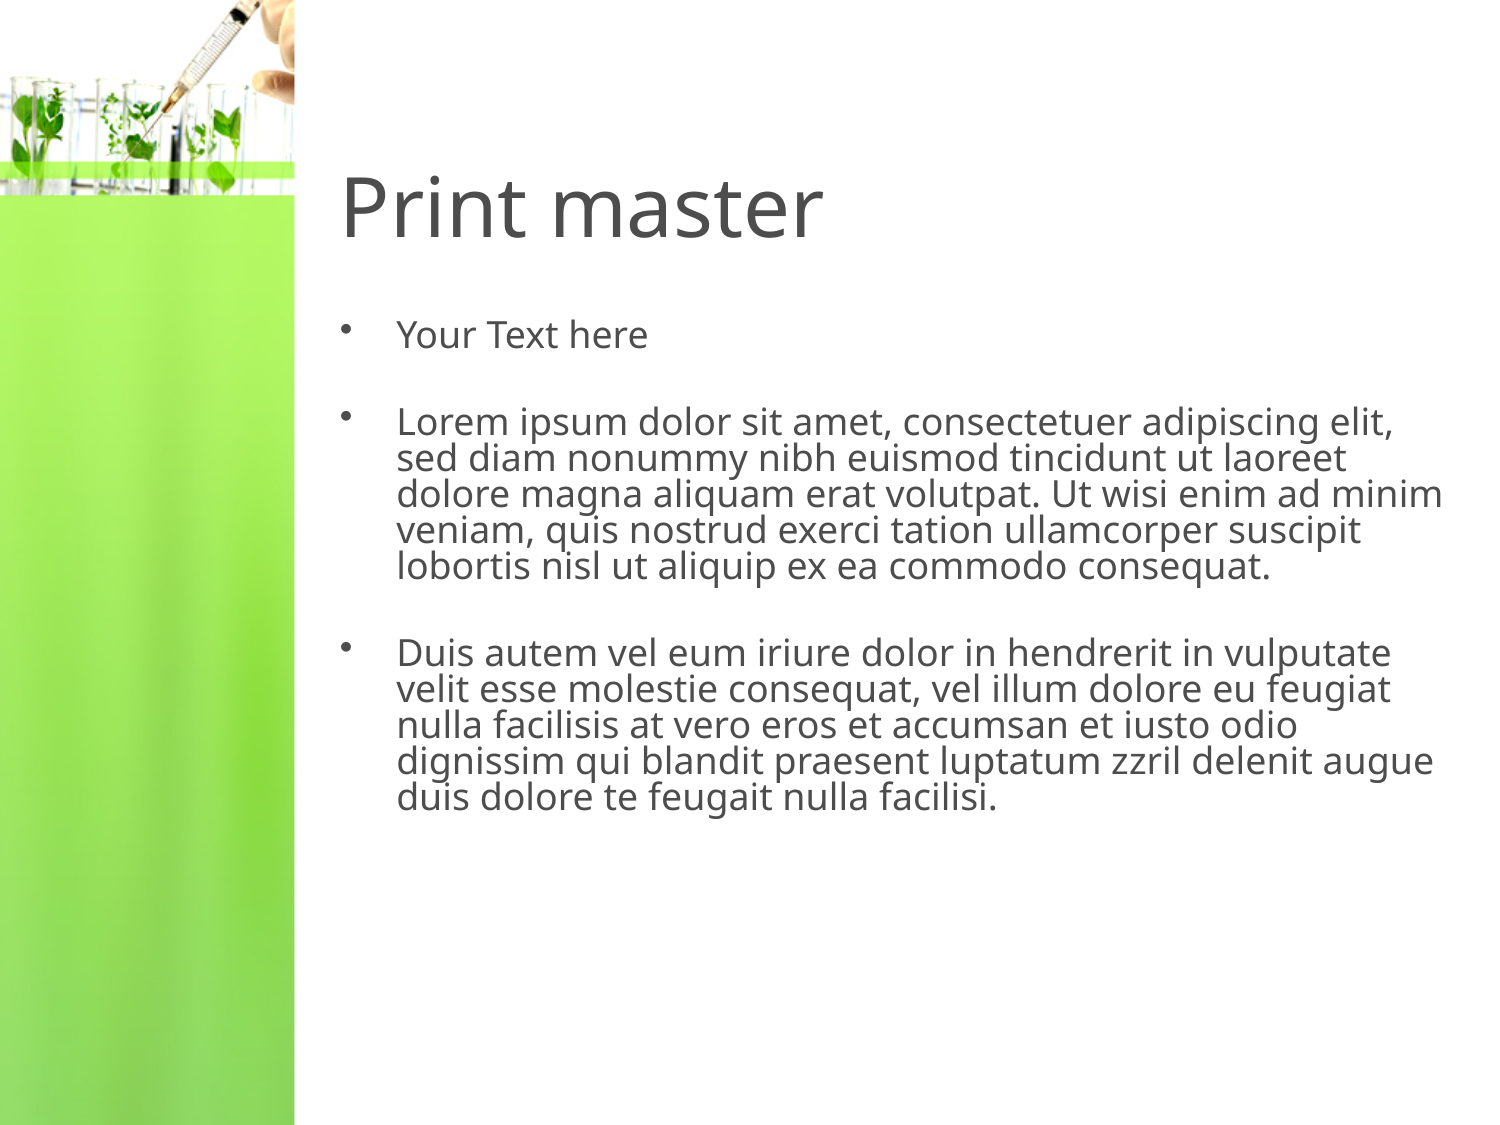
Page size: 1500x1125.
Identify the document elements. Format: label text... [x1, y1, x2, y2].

picture [0, 0, 1500, 1125]
title Print master [324, 145, 1463, 263]
list Your Text here Lorem ipsum dolor sit amet, consectetuer adipiscing elit, sed diam nonummy nibh euismod tincidunt ut laoreet dolore magna aliquam erat volutpat. Ut wisi enim ad minim veniam, quis nostrud exerci tation ullamcorper suscipit lobortis nisl ut aliquip ex ea commodo consequat. Duis autem vel eum iriure dolor in hendrerit in vulputate velit esse molestie consequat, vel illum dolore eu feugiat nulla facilisis at vero eros et accumsan et iusto odio dignissim qui blandit praesent luptatum zzril delenit augue duis dolore te feugait nulla facilisi. [324, 312, 1463, 1013]
